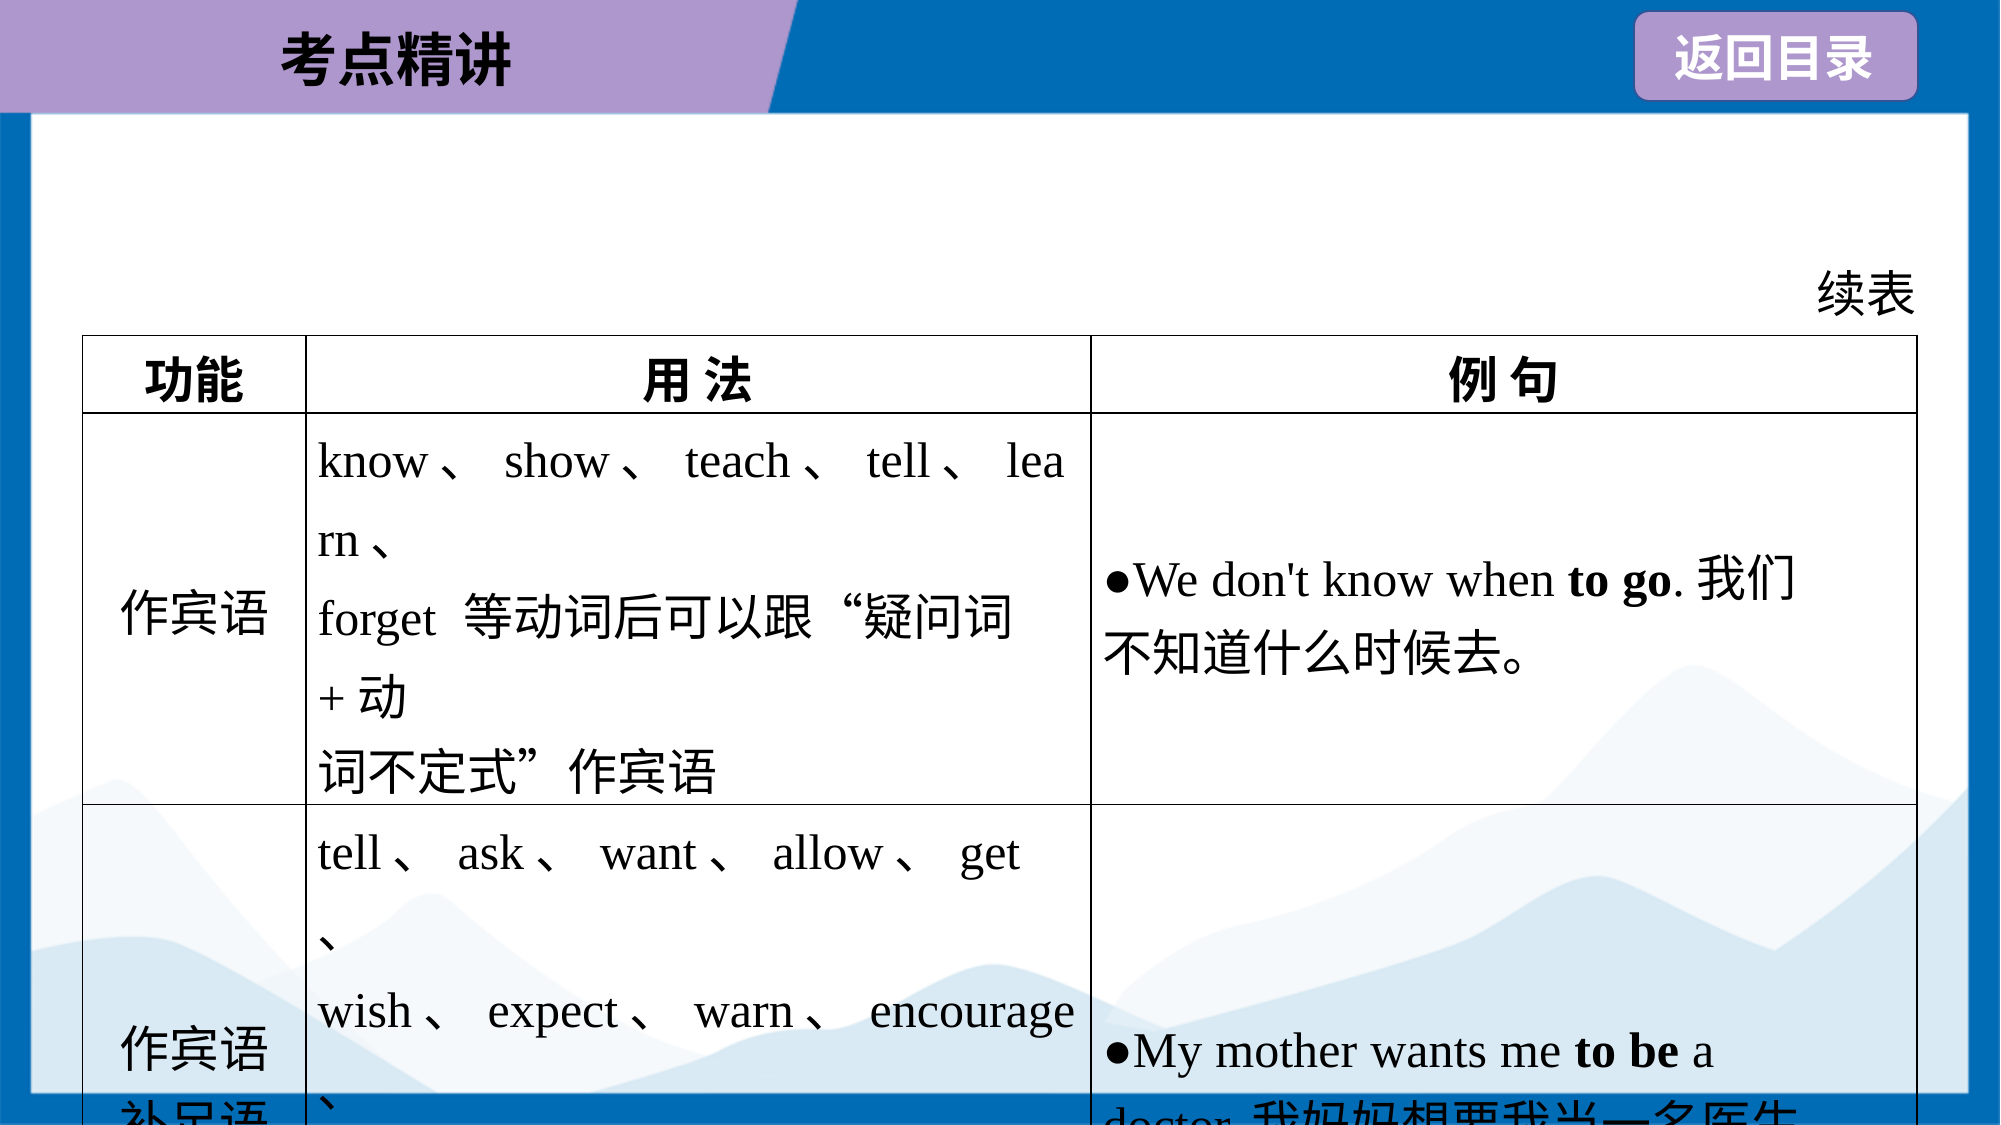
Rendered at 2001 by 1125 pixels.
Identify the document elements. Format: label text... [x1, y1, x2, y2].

table_cell tell、ask、want、allow、get、 wish、expect、warn、encourage、 invite、teach、advise等动词后常跟 不定式作宾语补足语 [307, 805, 1090, 1125]
table_cell ●We don't know when to go.我们 不知道什么时候去。 [1092, 414, 1916, 804]
table_cell know、show、teach、tell、learn、 forget 等动词后可以跟“疑问词+动 词不定式”作宾语 [307, 414, 1090, 804]
table_header 功能 [83, 336, 305, 412]
picture [0, 0, 2000, 1125]
text_box 续表 [1816, 234, 1917, 322]
table_cell 作宾语 补足语 [83, 805, 305, 1125]
table_header 例 句 [1092, 336, 1916, 412]
table_cell ●My mother wants me to be a doctor.我妈妈想要我当一名医生。 [1092, 805, 1916, 1125]
table_cell 作宾语 [83, 414, 305, 804]
table_header 用 法 [307, 336, 1090, 412]
